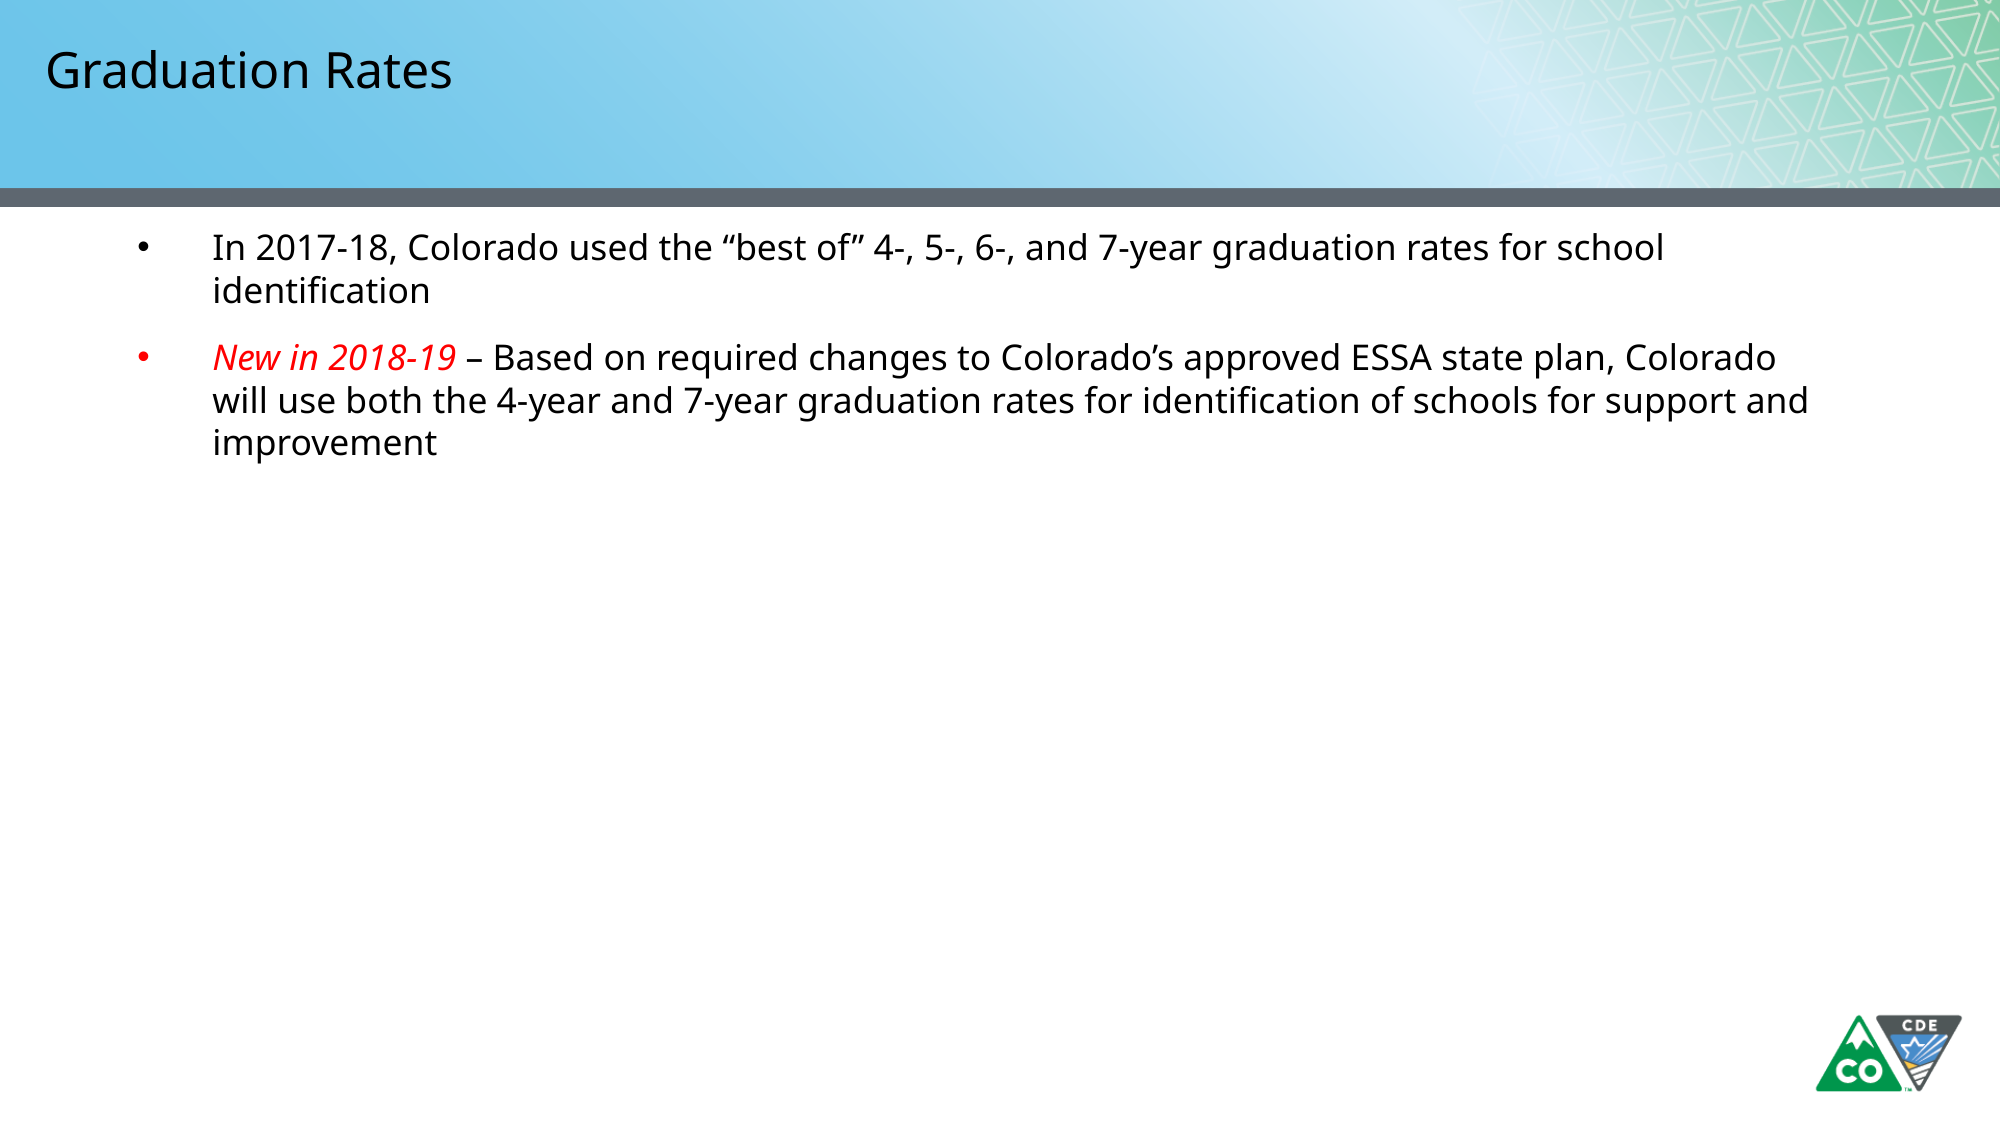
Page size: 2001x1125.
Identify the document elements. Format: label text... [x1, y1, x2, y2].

picture [1803, 1006, 1972, 1099]
list In 2017-18, Colorado used the “best of” 4-, 5-, 6-, and 7-year graduation rates for school identification New in 2018-19 – Based on required changes to Colorado’s approved ESSA state plan, Colorado will use both the 4-year and 7-year graduation rates for identification of schools for support and improvement [137, 225, 1836, 1003]
picture [0, 0, 2000, 207]
title Graduation Rates [45, 45, 1000, 162]
